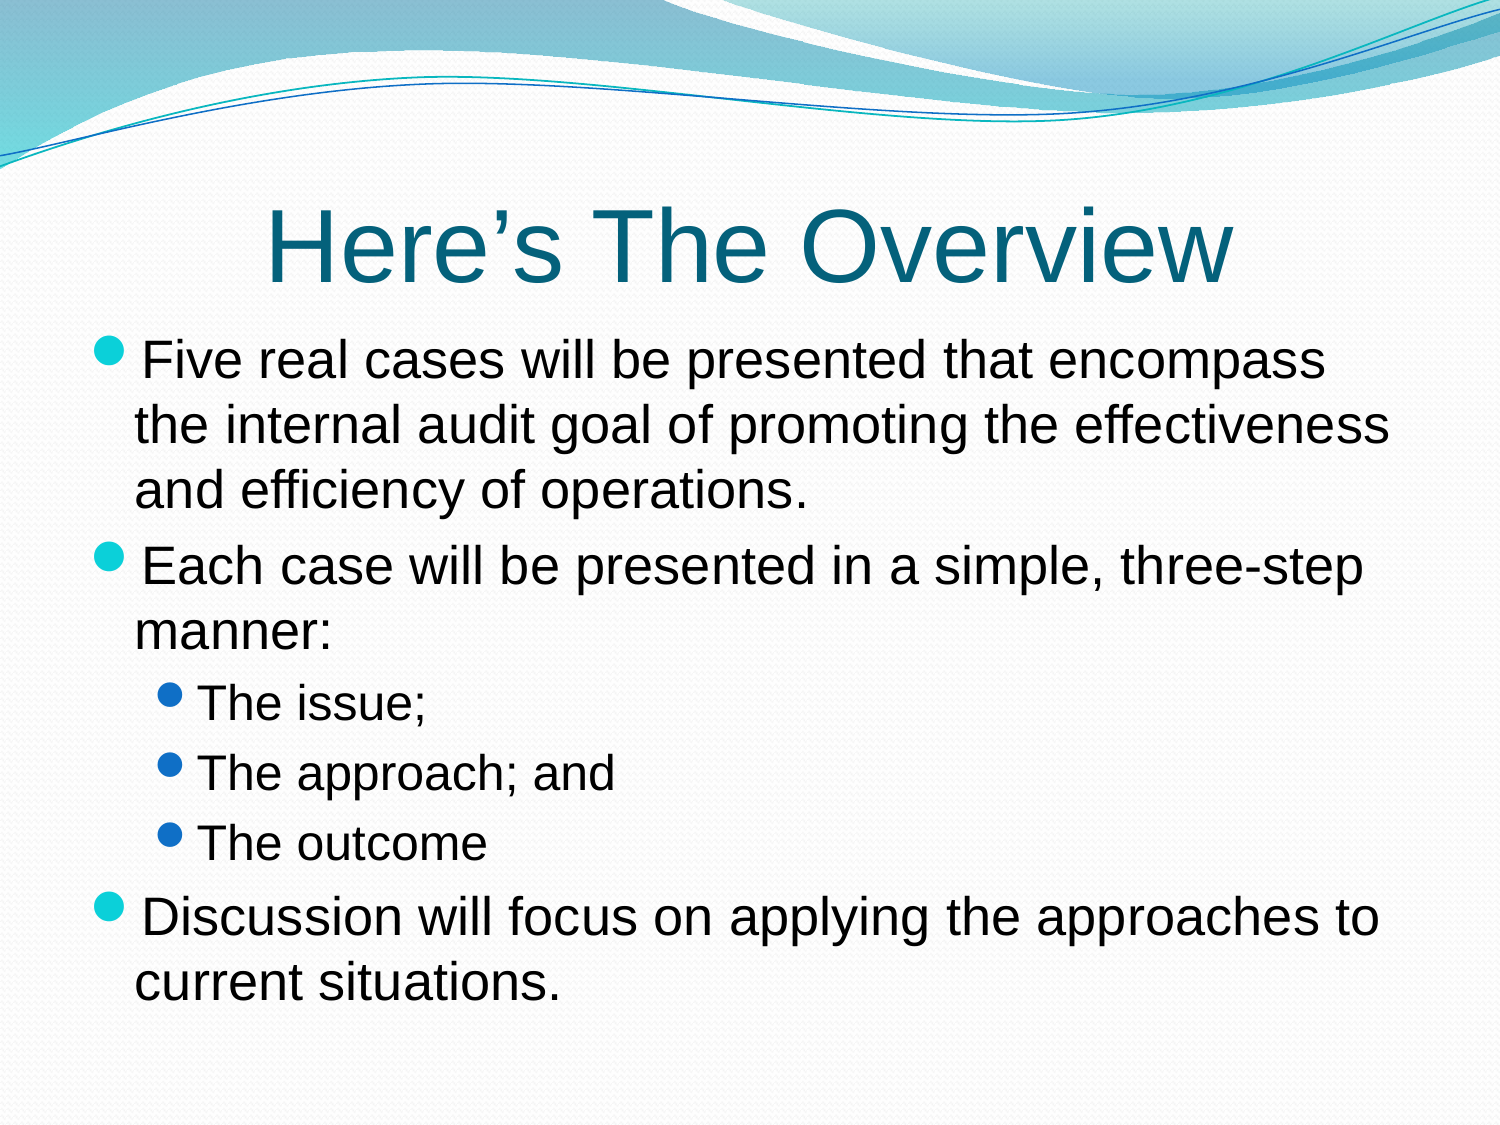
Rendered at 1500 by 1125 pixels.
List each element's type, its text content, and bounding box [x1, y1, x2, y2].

list Five real cases will be presented that encompass the internal audit goal of promoting the effectiveness and efficiency of operations. Each case will be presented in a simple, three-step manner: The issue; The approach; and The outcome Discussion will focus on applying the approaches to current situations. [75, 317, 1425, 1038]
title Here’s The Overview [75, 115, 1425, 303]
